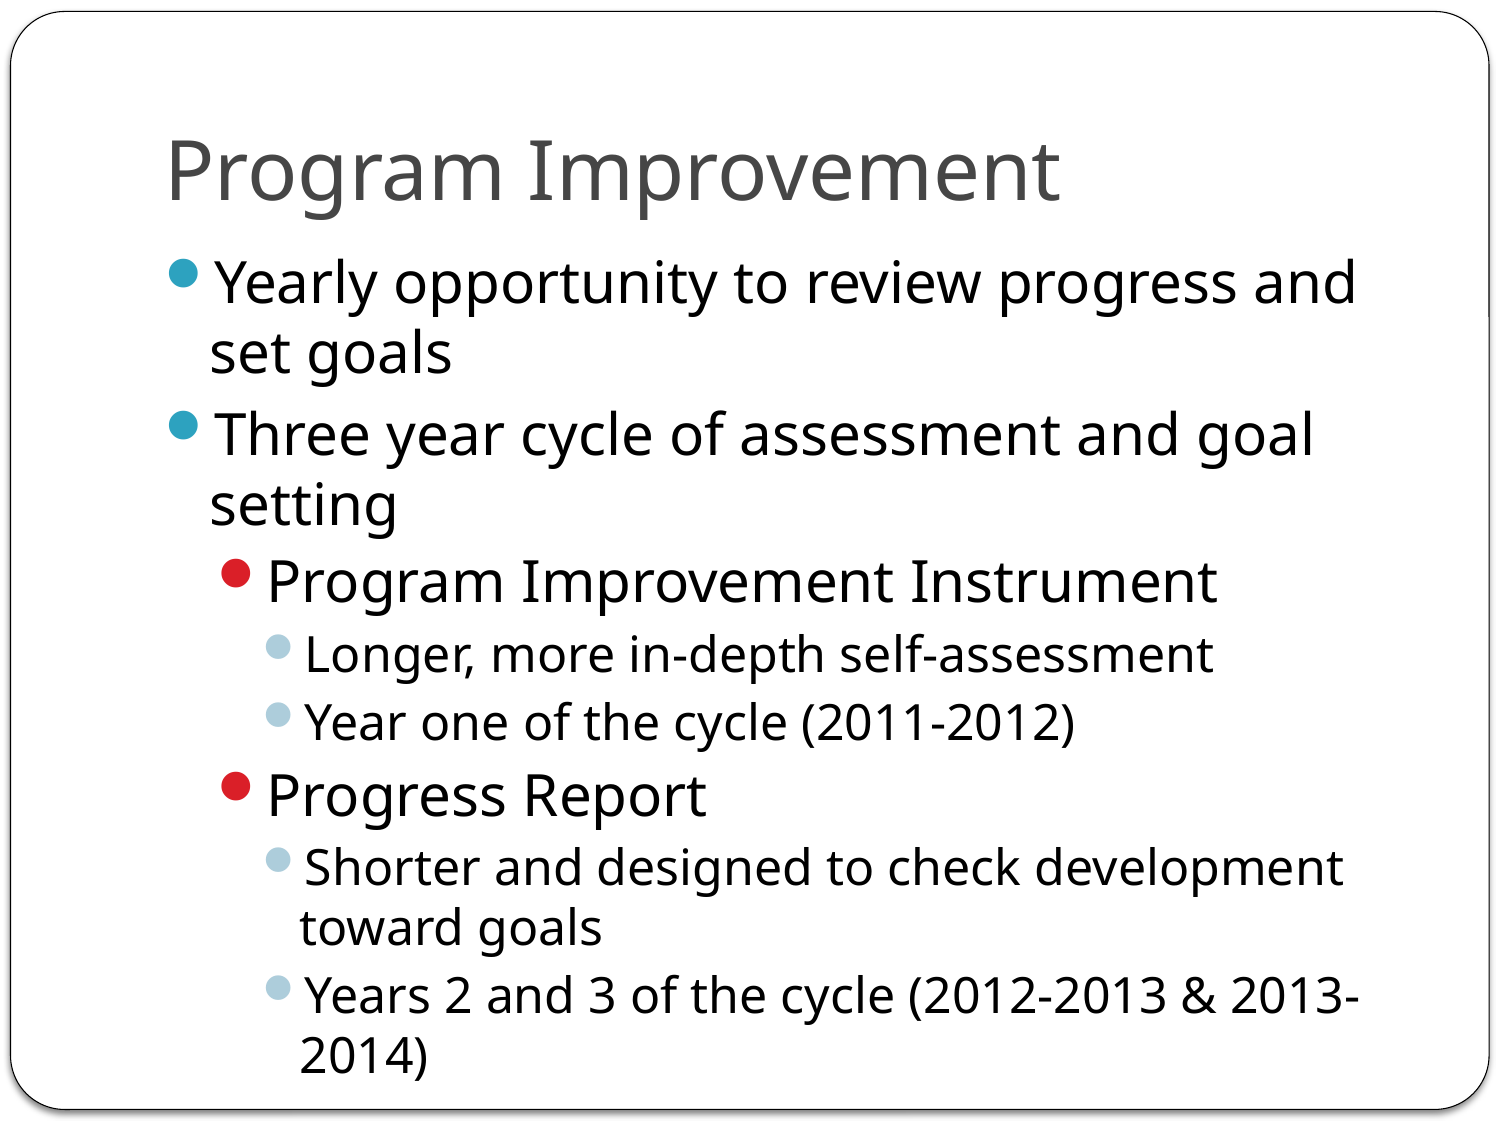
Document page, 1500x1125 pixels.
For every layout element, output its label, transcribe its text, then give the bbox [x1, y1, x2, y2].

list Yearly opportunity to review progress and set goals Three year cycle of assessment and goal setting Program Improvement Instrument Longer, more in-depth self-assessment Year one of the cycle (2011-2012) Progress Report Shorter and designed to check development toward goals Years 2 and 3 of the cycle (2012-2013 & 2013-2014) [150, 237, 1425, 988]
title Program Improvement [150, 45, 1425, 233]
